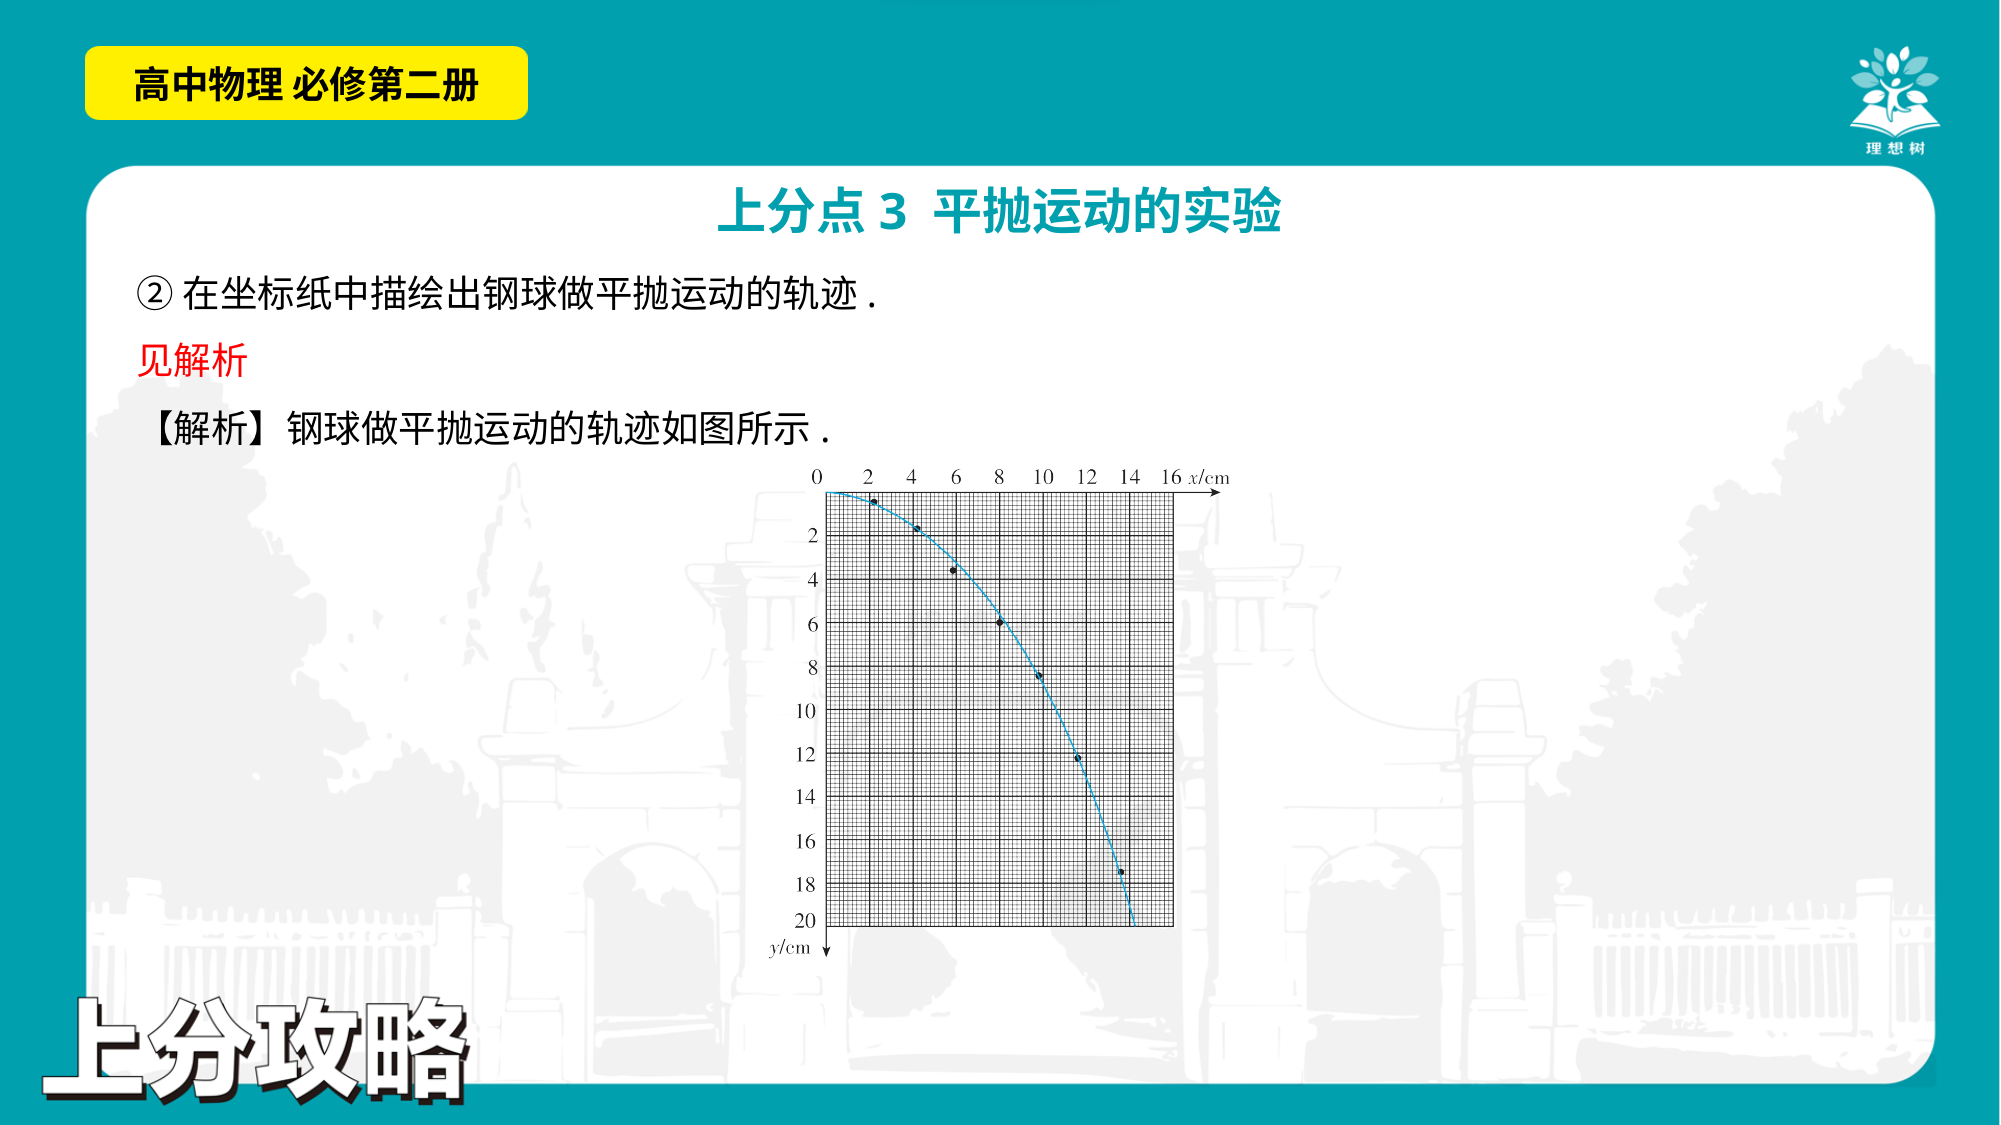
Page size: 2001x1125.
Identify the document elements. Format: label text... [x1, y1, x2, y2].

picture [0, 0, 2000, 1125]
text_box ②在坐标纸中描绘出钢球做平抛运动的轨迹. [136, 248, 1865, 308]
text_box 【解析】钢球做平抛运动的轨迹如图所示. [136, 383, 1865, 443]
text_box 见解析 [136, 315, 1865, 375]
